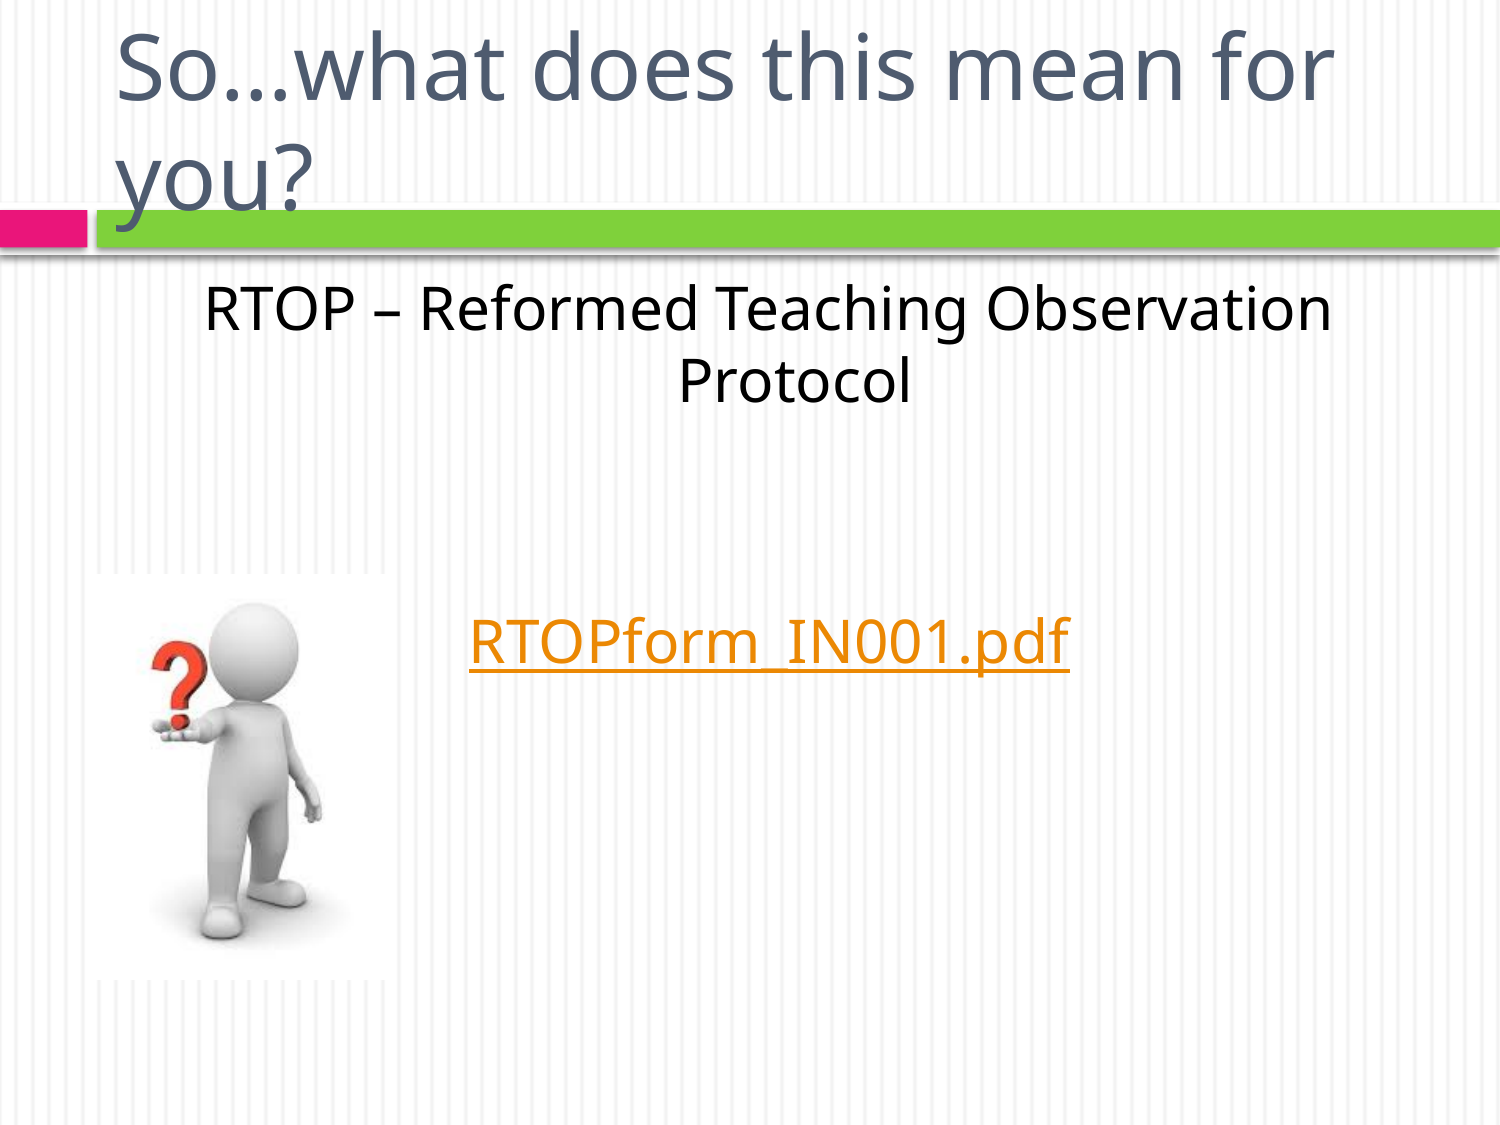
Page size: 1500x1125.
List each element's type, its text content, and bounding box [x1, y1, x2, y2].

title So…what does this mean for you? [100, 37, 1438, 200]
picture [87, 574, 391, 980]
list RTOP – Reformed Teaching Observation Protocol RTOPform_IN001.pdf [100, 262, 1438, 1000]
